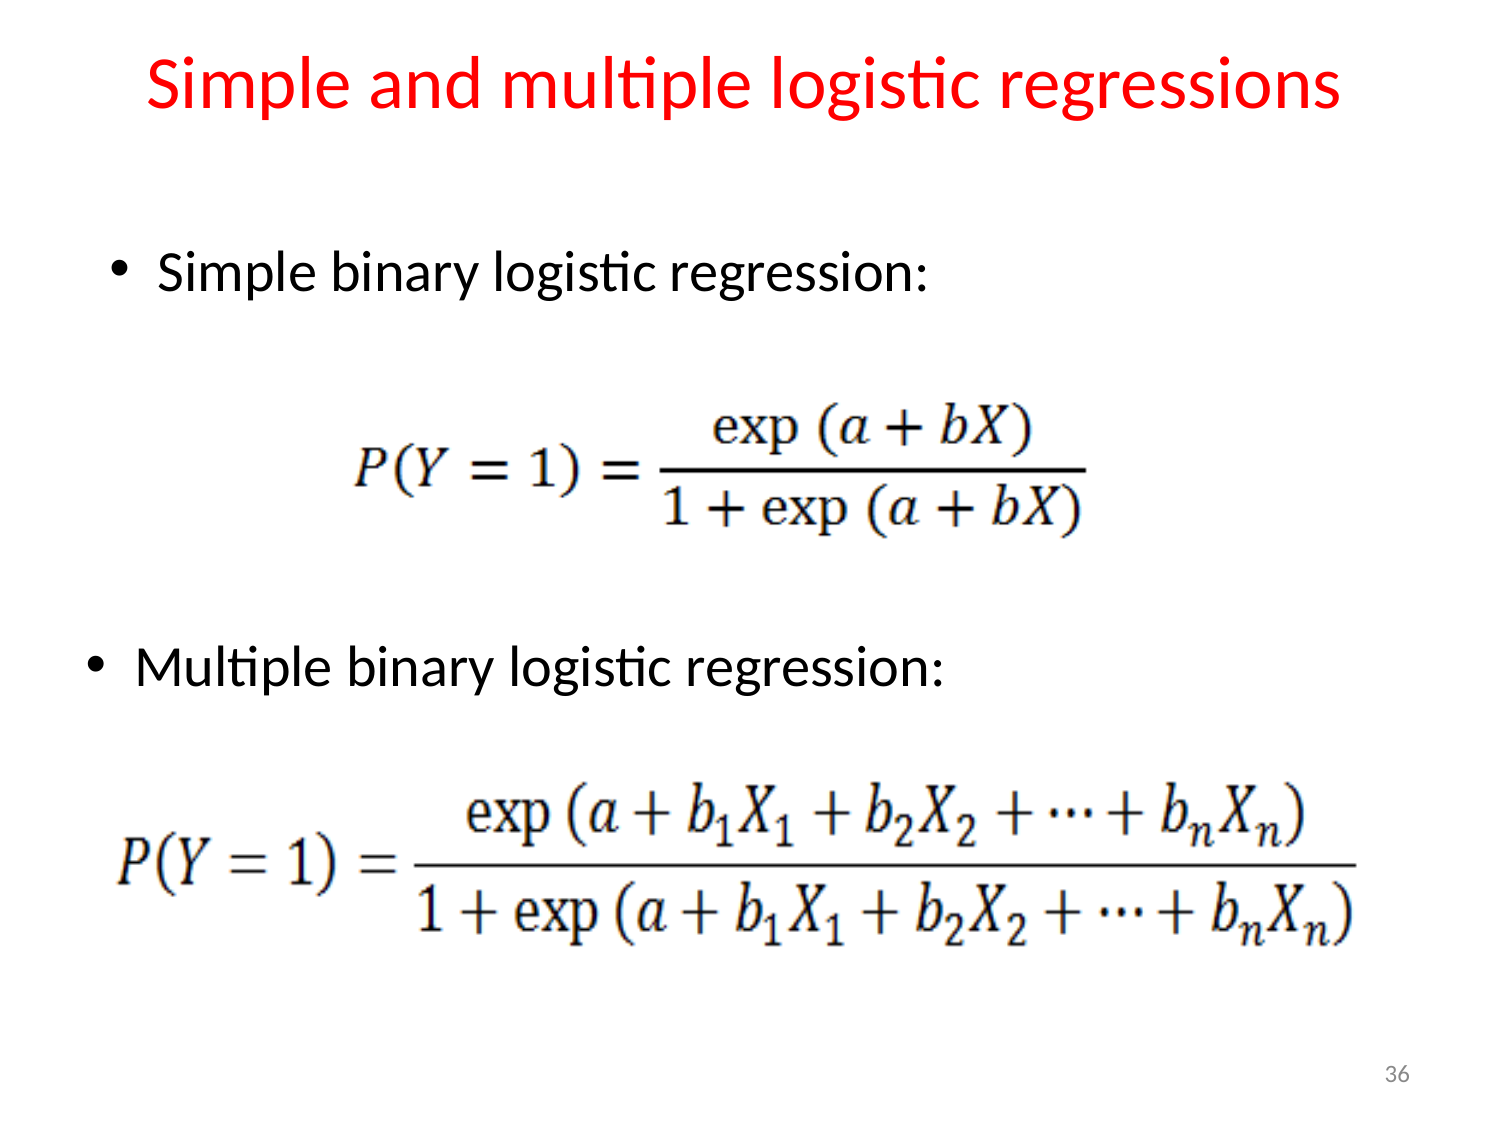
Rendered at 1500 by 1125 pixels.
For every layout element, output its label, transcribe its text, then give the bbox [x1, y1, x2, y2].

title Simple and multiple logistic regressions [64, 13, 1425, 144]
picture [88, 703, 1418, 1048]
slide_number 36 [1074, 1042, 1425, 1103]
text_box Multiple binary logistic regression: [70, 586, 1430, 986]
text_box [94, 190, 1454, 599]
